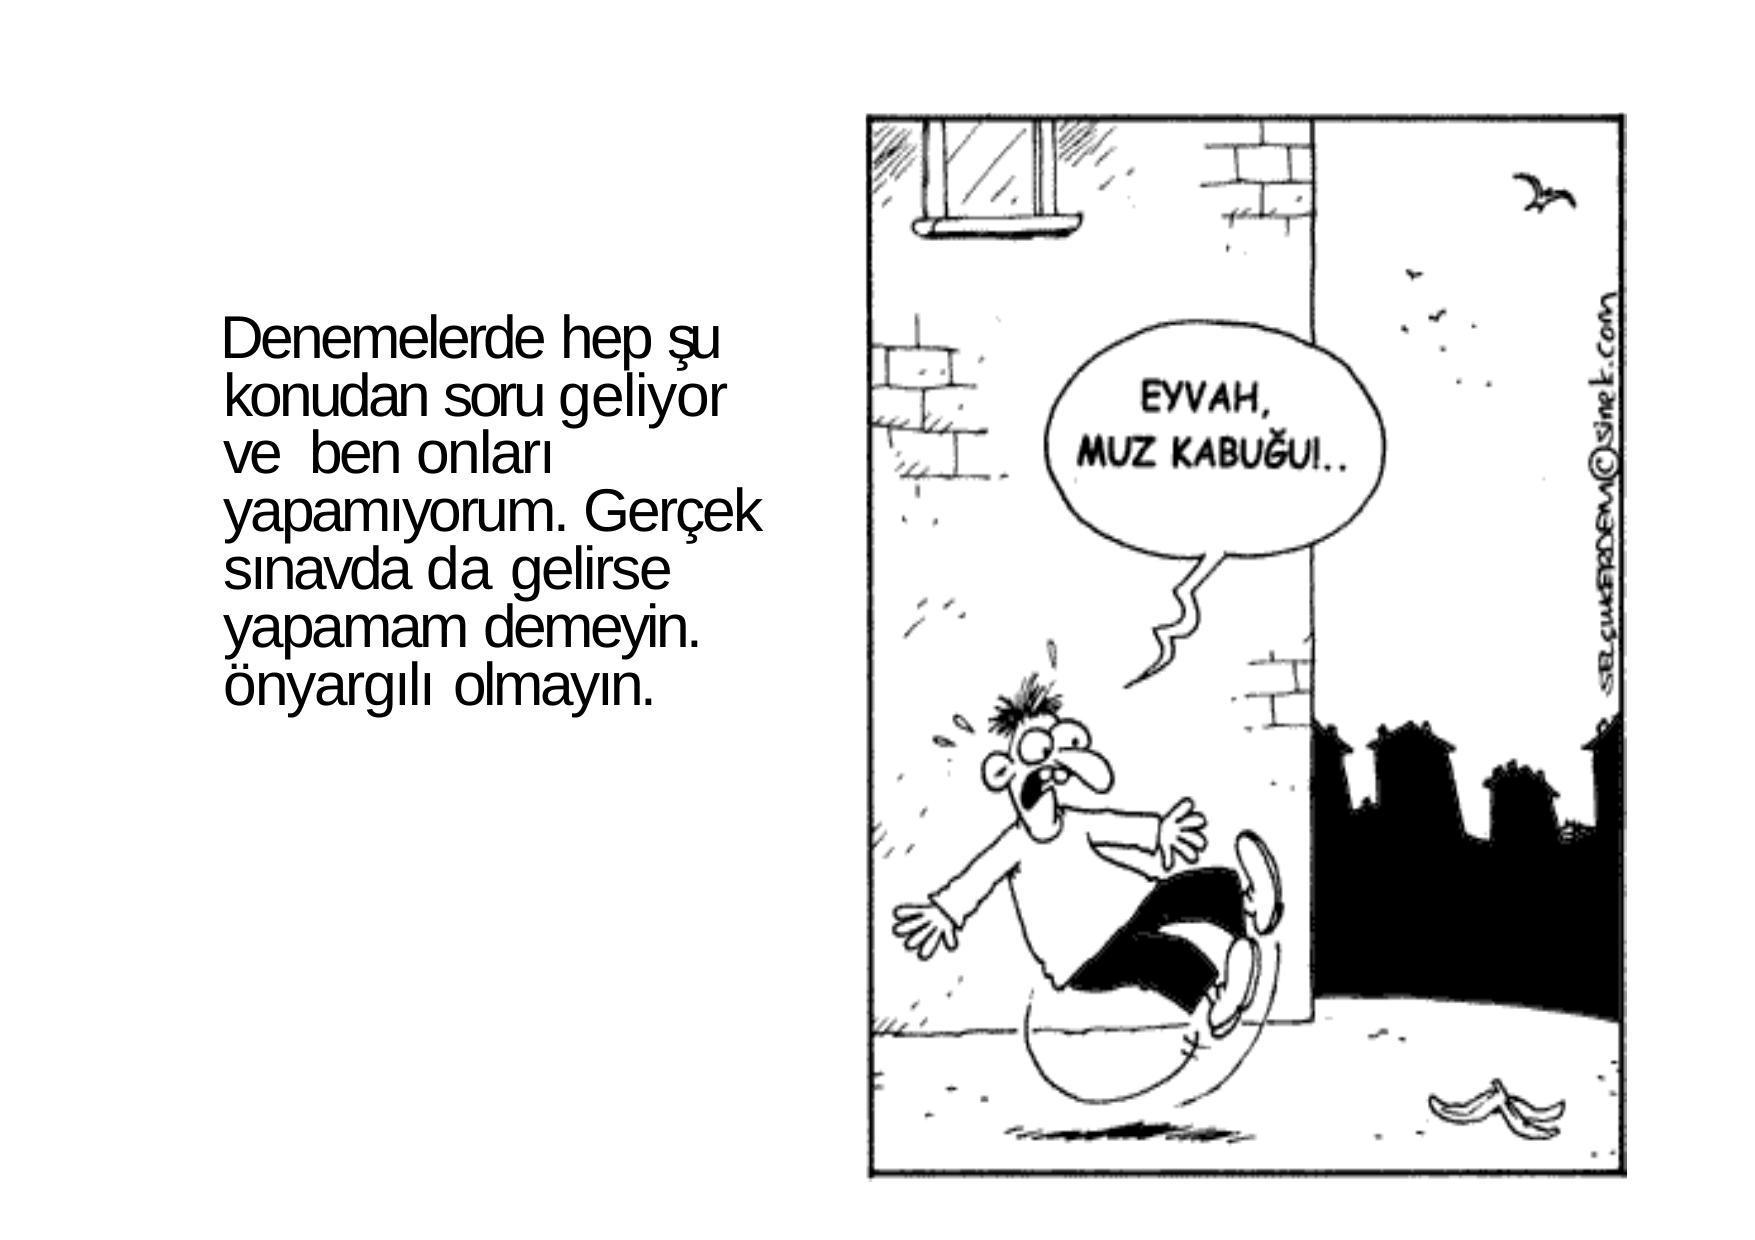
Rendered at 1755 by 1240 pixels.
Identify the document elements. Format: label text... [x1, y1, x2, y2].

text_box Denemelerde hep şu konudan soru geliyor ve ben onları yapamıyorum. Gerçek sınavda da gelirse yapamam demeyin. önyargılı olmayın. [218, 295, 800, 718]
text_box [865, 112, 1627, 1183]
